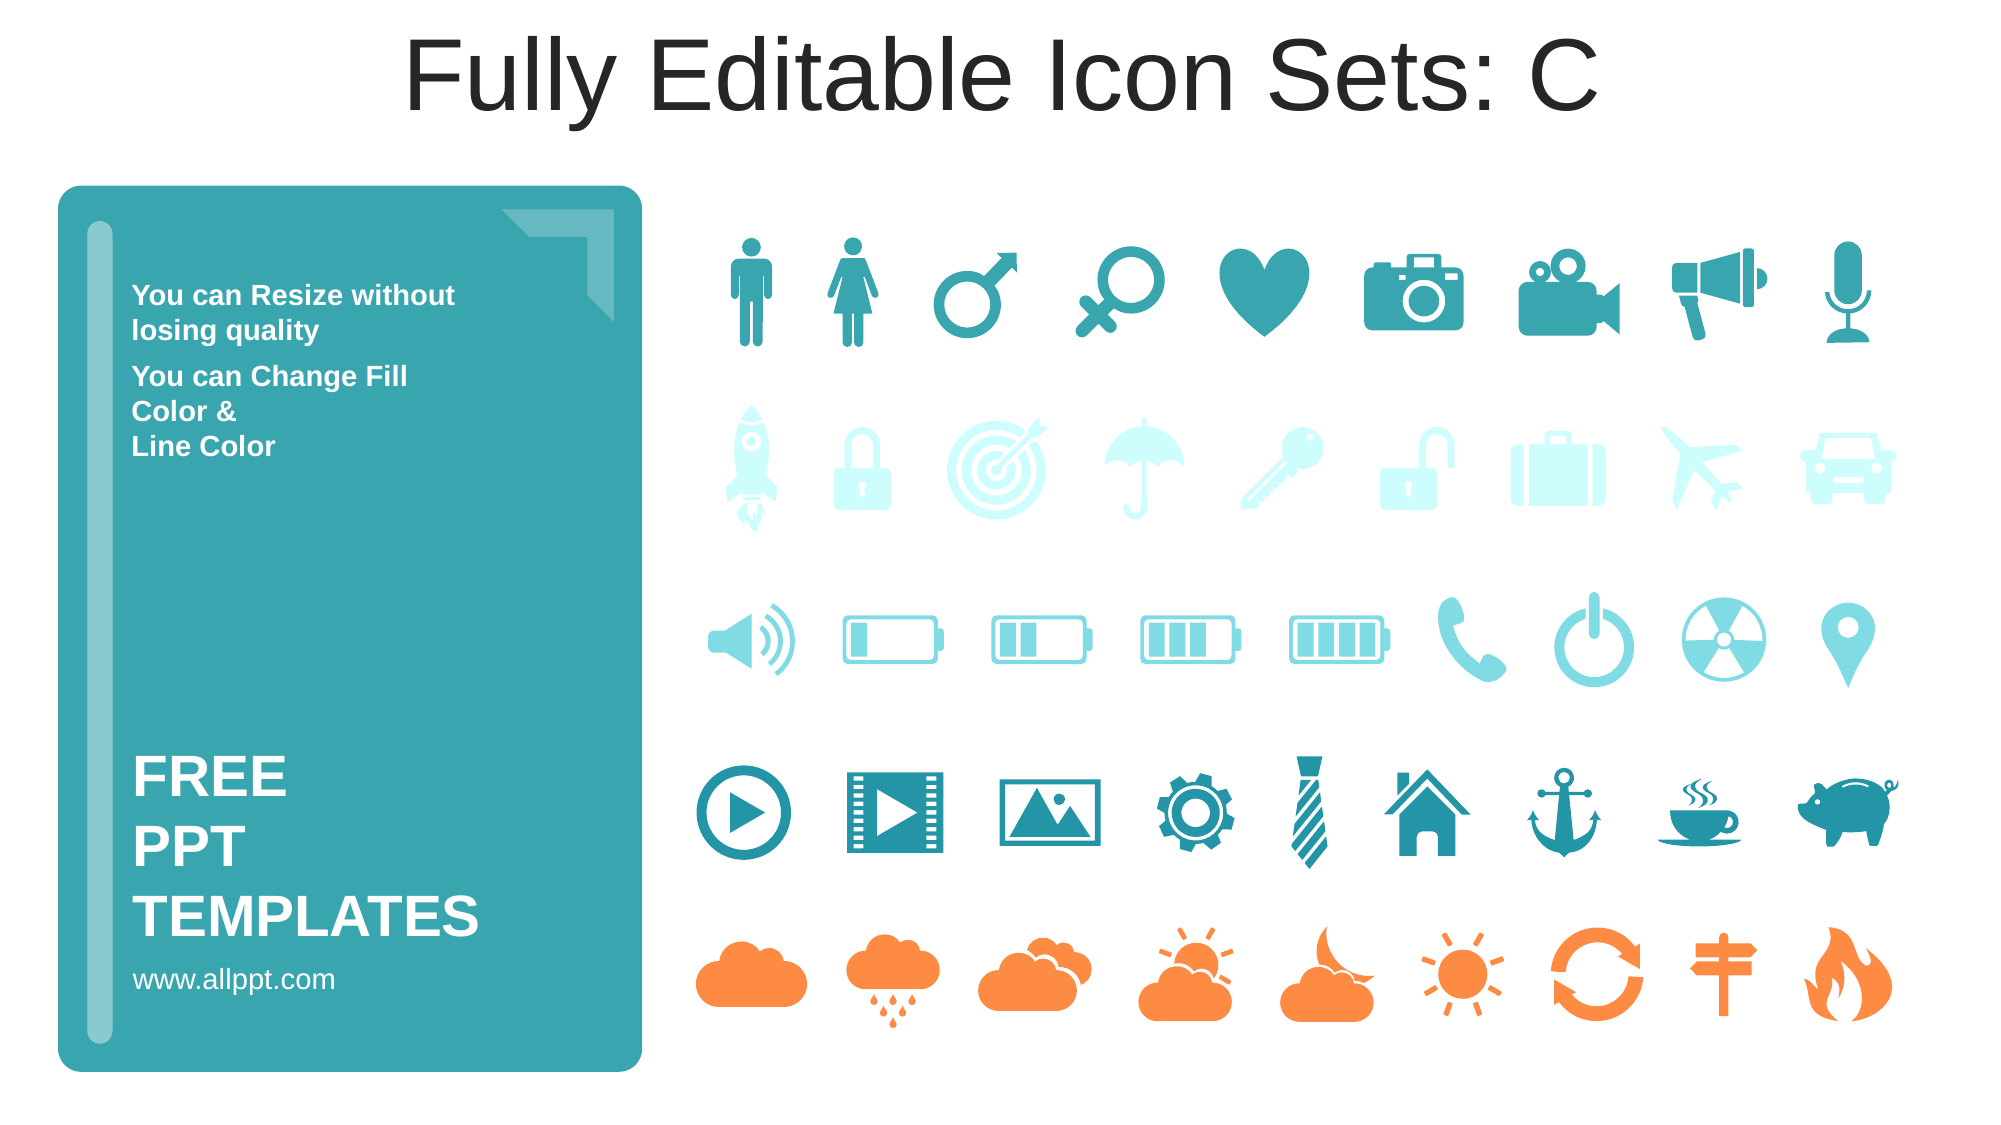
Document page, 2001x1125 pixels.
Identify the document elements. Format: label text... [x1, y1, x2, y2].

text_box [694, 940, 809, 1008]
text_box [977, 936, 1093, 1012]
text_box [878, 1002, 889, 1018]
text_box [999, 778, 1102, 847]
text_box [841, 614, 945, 666]
text_box [1517, 247, 1621, 337]
text_box [1509, 443, 1525, 508]
text_box [707, 611, 753, 671]
text_box [724, 403, 779, 534]
text_box [1591, 443, 1607, 508]
text_box [729, 236, 774, 348]
text_box [1553, 590, 1636, 689]
text_box [1219, 947, 1235, 959]
text_box [1660, 425, 1747, 513]
text_box [1527, 429, 1589, 508]
text_box [1422, 984, 1439, 998]
text_box [763, 612, 784, 668]
text_box [1486, 984, 1503, 998]
text_box [1553, 975, 1645, 1023]
text_box [1671, 247, 1769, 342]
text_box [1440, 931, 1454, 948]
text_box [768, 601, 796, 678]
text_box [832, 425, 892, 511]
text_box [1688, 931, 1759, 1018]
text_box [1655, 777, 1744, 848]
text_box [1290, 755, 1329, 871]
text_box [990, 614, 1094, 666]
text_box [846, 771, 944, 854]
text_box [1802, 926, 1894, 1023]
text_box [1549, 926, 1641, 974]
text_box [1137, 941, 1233, 1023]
text_box [1218, 247, 1311, 339]
text_box [1204, 926, 1217, 941]
text_box [1833, 240, 1863, 306]
text_box [1442, 1000, 1454, 1018]
text_box [1288, 614, 1392, 666]
text_box [845, 933, 941, 1007]
text_box [1074, 245, 1166, 339]
text_box [888, 1014, 898, 1030]
text_box [1420, 955, 1437, 967]
text_box [1820, 601, 1876, 691]
text_box [757, 623, 772, 658]
text_box [1279, 923, 1378, 1023]
text_box [1363, 252, 1465, 332]
text_box [1471, 1000, 1484, 1018]
text_box [695, 764, 793, 861]
text_box [1155, 771, 1236, 854]
text_box [1239, 426, 1325, 511]
text_box [932, 251, 1019, 340]
text_box [1176, 926, 1188, 941]
text_box [1378, 425, 1456, 511]
text_box [1139, 614, 1243, 666]
text_box [1437, 948, 1489, 1000]
text_box [1436, 596, 1508, 683]
text_box [1680, 596, 1768, 683]
text_box [826, 236, 880, 349]
text_box [1488, 955, 1506, 967]
text_box [1798, 432, 1898, 505]
text_box [897, 1002, 908, 1018]
text_box [1381, 766, 1474, 857]
text_box [1103, 416, 1186, 521]
list Fully Editable Icon Sets: C [53, 20, 1952, 140]
text_box [1796, 777, 1900, 848]
text_box [1524, 766, 1604, 859]
text_box [946, 415, 1051, 521]
text_box [1823, 289, 1873, 344]
text_box [1472, 931, 1485, 948]
